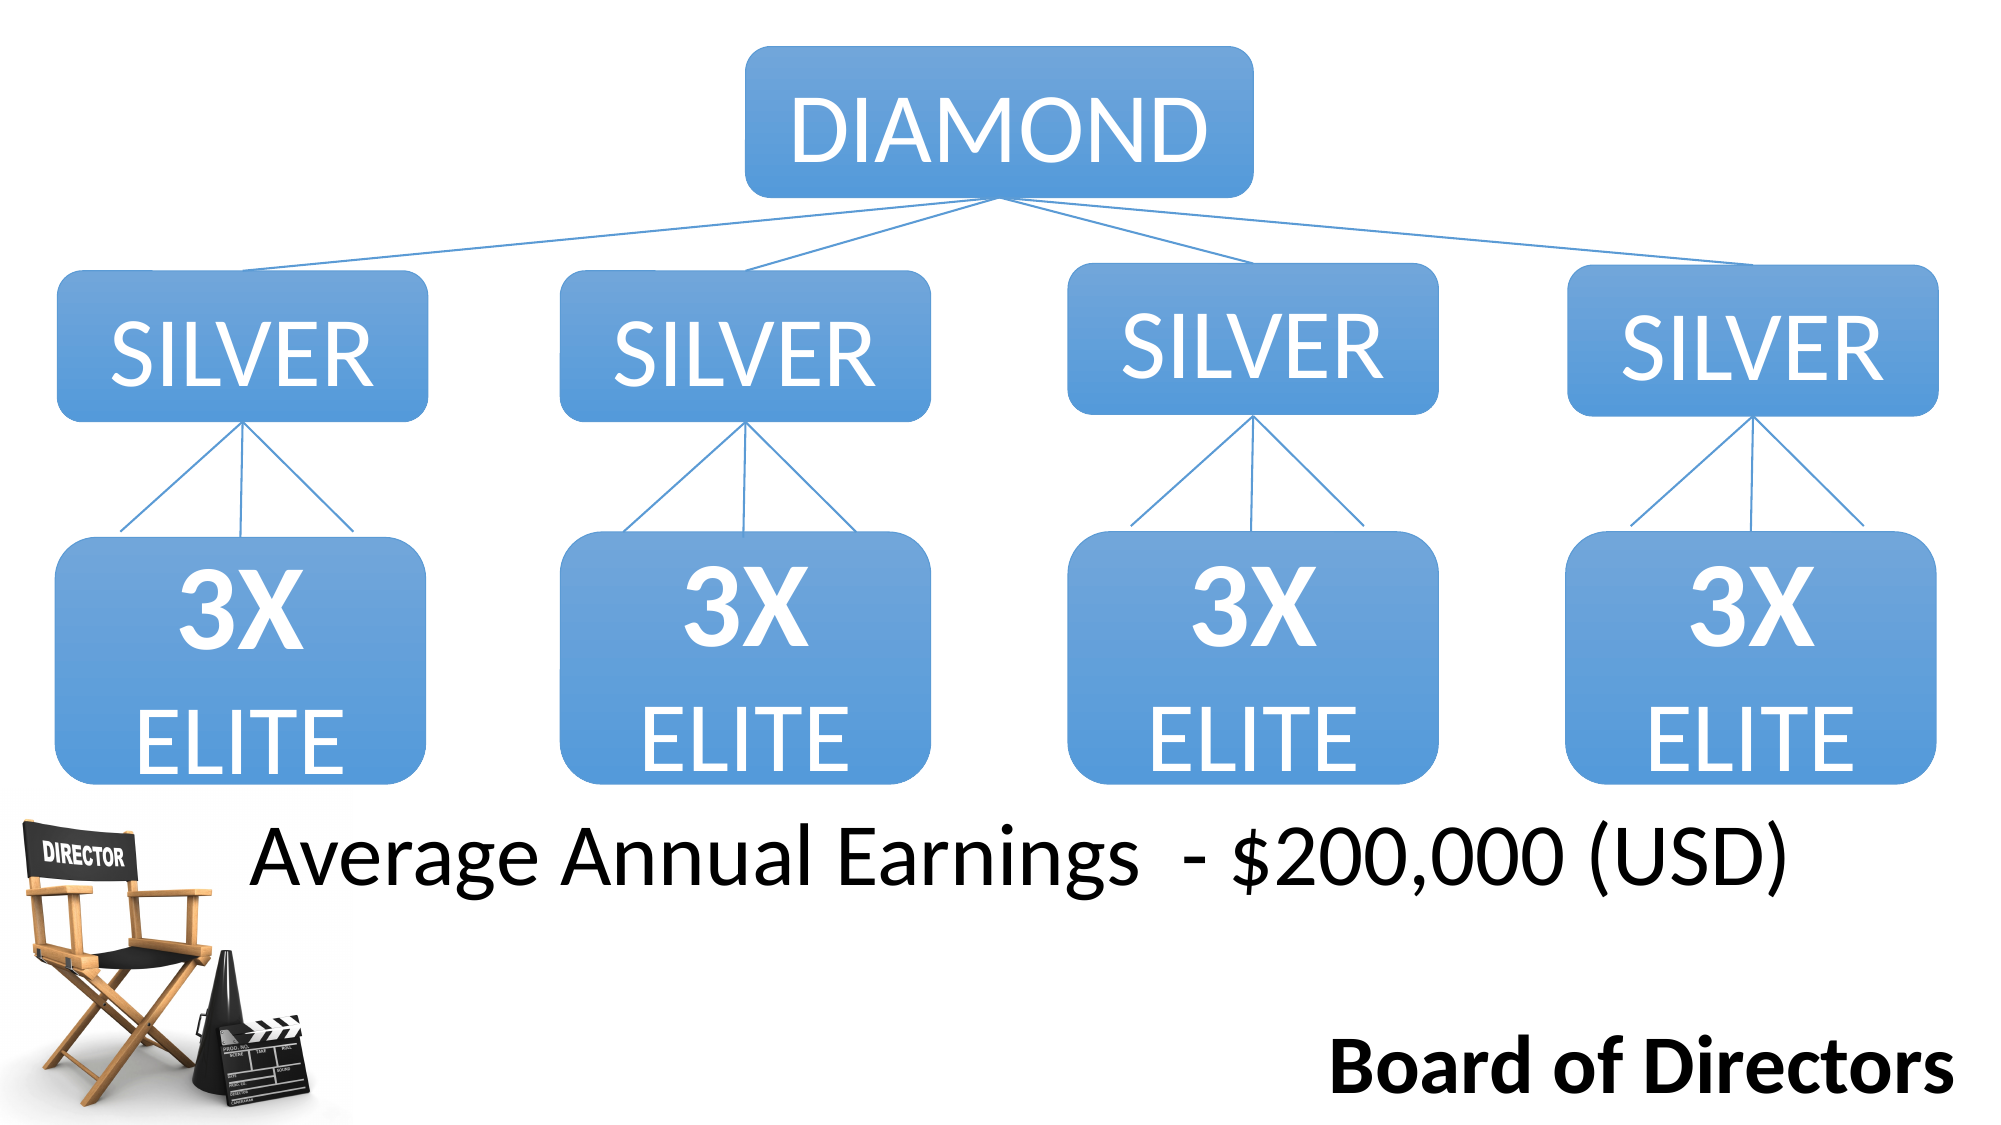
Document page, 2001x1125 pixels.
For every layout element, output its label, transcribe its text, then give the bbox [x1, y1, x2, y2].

text_box 3X ELITE [1067, 531, 1439, 785]
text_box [999, 197, 1754, 266]
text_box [242, 421, 354, 532]
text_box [745, 197, 1000, 271]
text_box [242, 197, 745, 271]
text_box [745, 421, 857, 533]
picture [0, 788, 353, 1125]
text_box SILVER [56, 270, 429, 423]
text_box Average Annual Earnings - $200,000 (USD) [221, 789, 1822, 911]
text_box SILVER [1567, 264, 1939, 417]
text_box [1253, 416, 1364, 527]
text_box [1750, 416, 1754, 532]
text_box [623, 421, 743, 533]
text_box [1130, 416, 1251, 527]
text_box 3X ELITE [559, 531, 932, 785]
text_box DIAMOND [744, 46, 1254, 197]
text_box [1630, 416, 1750, 527]
text_box SILVER [1067, 266, 1439, 415]
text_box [120, 421, 240, 532]
text_box 3X ELITE [1565, 531, 1937, 785]
text_box 3X ELITE [54, 536, 427, 785]
text_box SILVER [559, 271, 932, 423]
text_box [1753, 416, 1864, 527]
